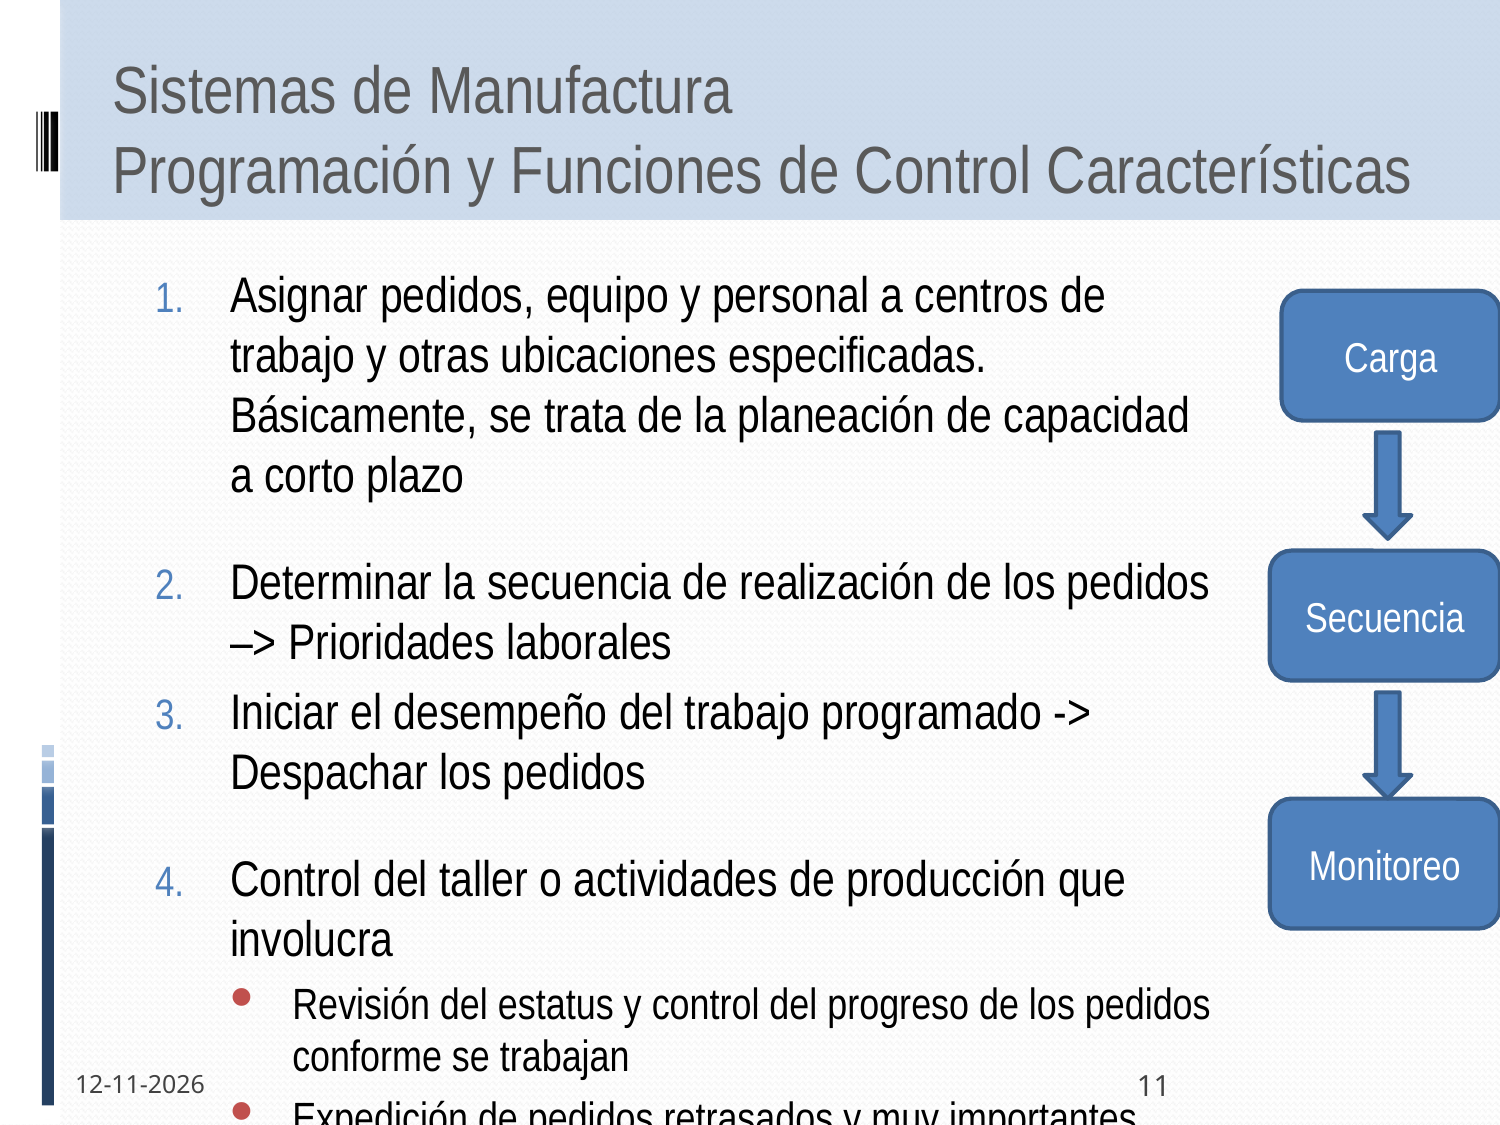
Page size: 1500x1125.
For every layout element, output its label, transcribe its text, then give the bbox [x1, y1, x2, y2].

title Sistemas de Manufactura Programación y Funciones de Control Características [111, 18, 1436, 207]
text_box [1362, 430, 1414, 541]
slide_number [75, 1042, 243, 1103]
text_box [1362, 690, 1414, 801]
slide_number 11 [1045, 1046, 1171, 1107]
list Asignar pedidos, equipo y personal a centros de trabajo y otras ubicaciones especificadas. Básicamente, se trata de la planeación de capacidad a corto plazo Determinar la secuencia de realización de los pedidos –> Prioridades laborales Iniciar el desempeño del trabajo programado -> Despachar los pedidos Control del taller o actividades de producción que involucra Revisión del estatus y control del progreso de los pedidos conforme se trabajan Expedición de pedidos retrasados y muy importantes [64, 255, 1235, 1038]
text_box Monitoreo [1267, 796, 1500, 931]
text_box Secuencia [1267, 548, 1500, 683]
text_box Carga [1279, 288, 1500, 423]
